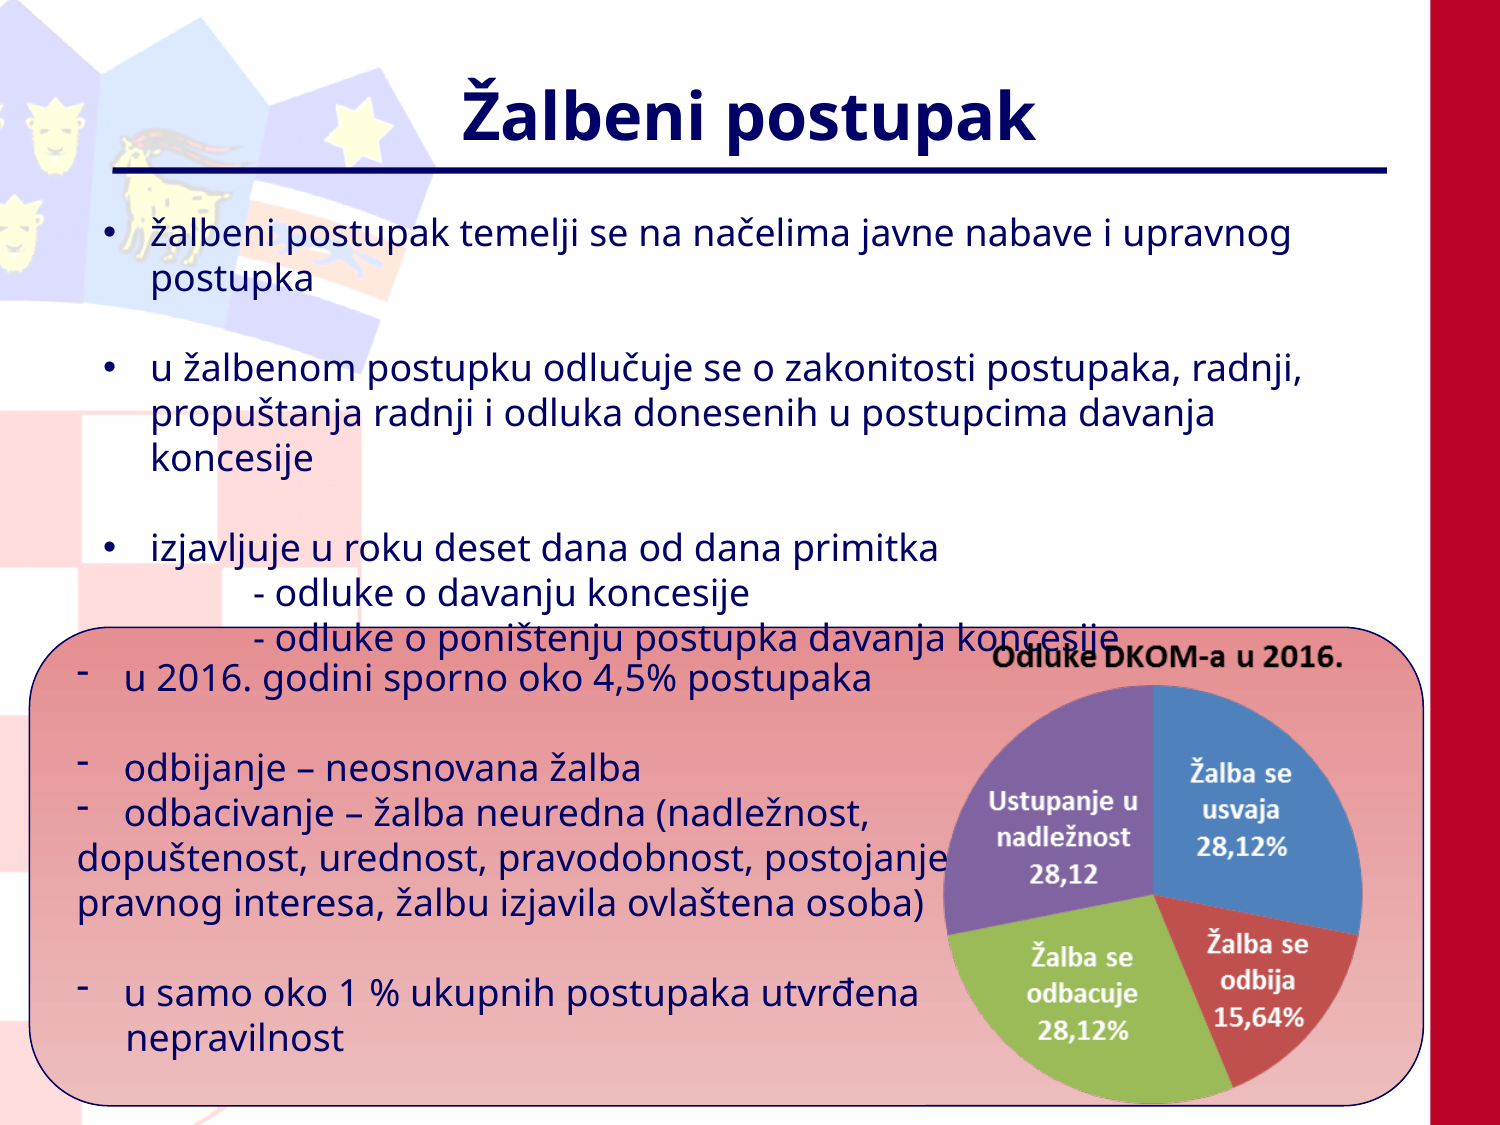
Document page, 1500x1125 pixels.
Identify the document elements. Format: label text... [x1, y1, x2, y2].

text_box Žalbeni postupak [112, 66, 1388, 161]
text_box žalbeni postupak temelji se na načelima javne nabave i upravnog postupka u žalbenom postupku odlučuje se o zakonitosti postupaka, radnji, propuštanja radnji i odluka donesenih u postupcima davanja koncesije izjavljuje u roku deset dana od dana primitka - odluke o davanju koncesije - odluke o poništenju postupka davanja koncesije [88, 201, 1388, 641]
picture [702, 624, 1500, 1125]
text_box [29, 630, 88, 1098]
text_box [53, 674, 697, 1125]
text_box [83, 627, 698, 646]
text_box u 2016. godini sporno oko 4,5% postupaka odbijanje – neosnovana žalba odbacivanje – žalba neuredna (nadležnost, dopuštenost, urednost, pravodobnost, postojanje pravnog interesa, žalbu izjavila ovlaštena osoba) u samo oko 1 % ukupnih postupaka utvrđena nepravilnost [61, 646, 697, 1067]
